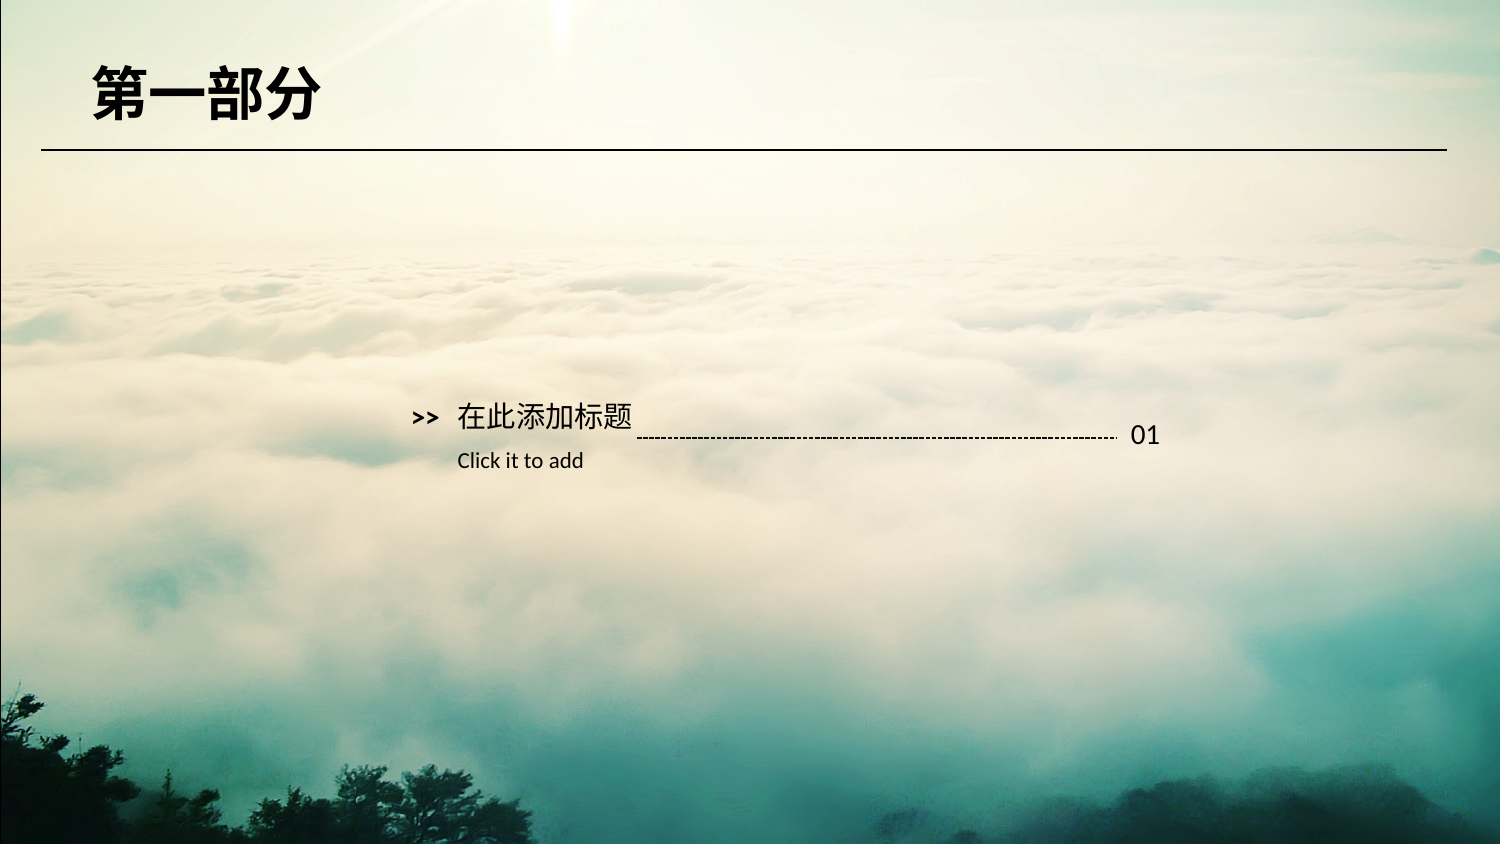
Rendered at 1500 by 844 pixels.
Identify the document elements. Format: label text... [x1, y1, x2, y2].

title 第一部分 [75, 33, 1425, 151]
picture [0, 0, 1500, 844]
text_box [359, 390, 1211, 482]
